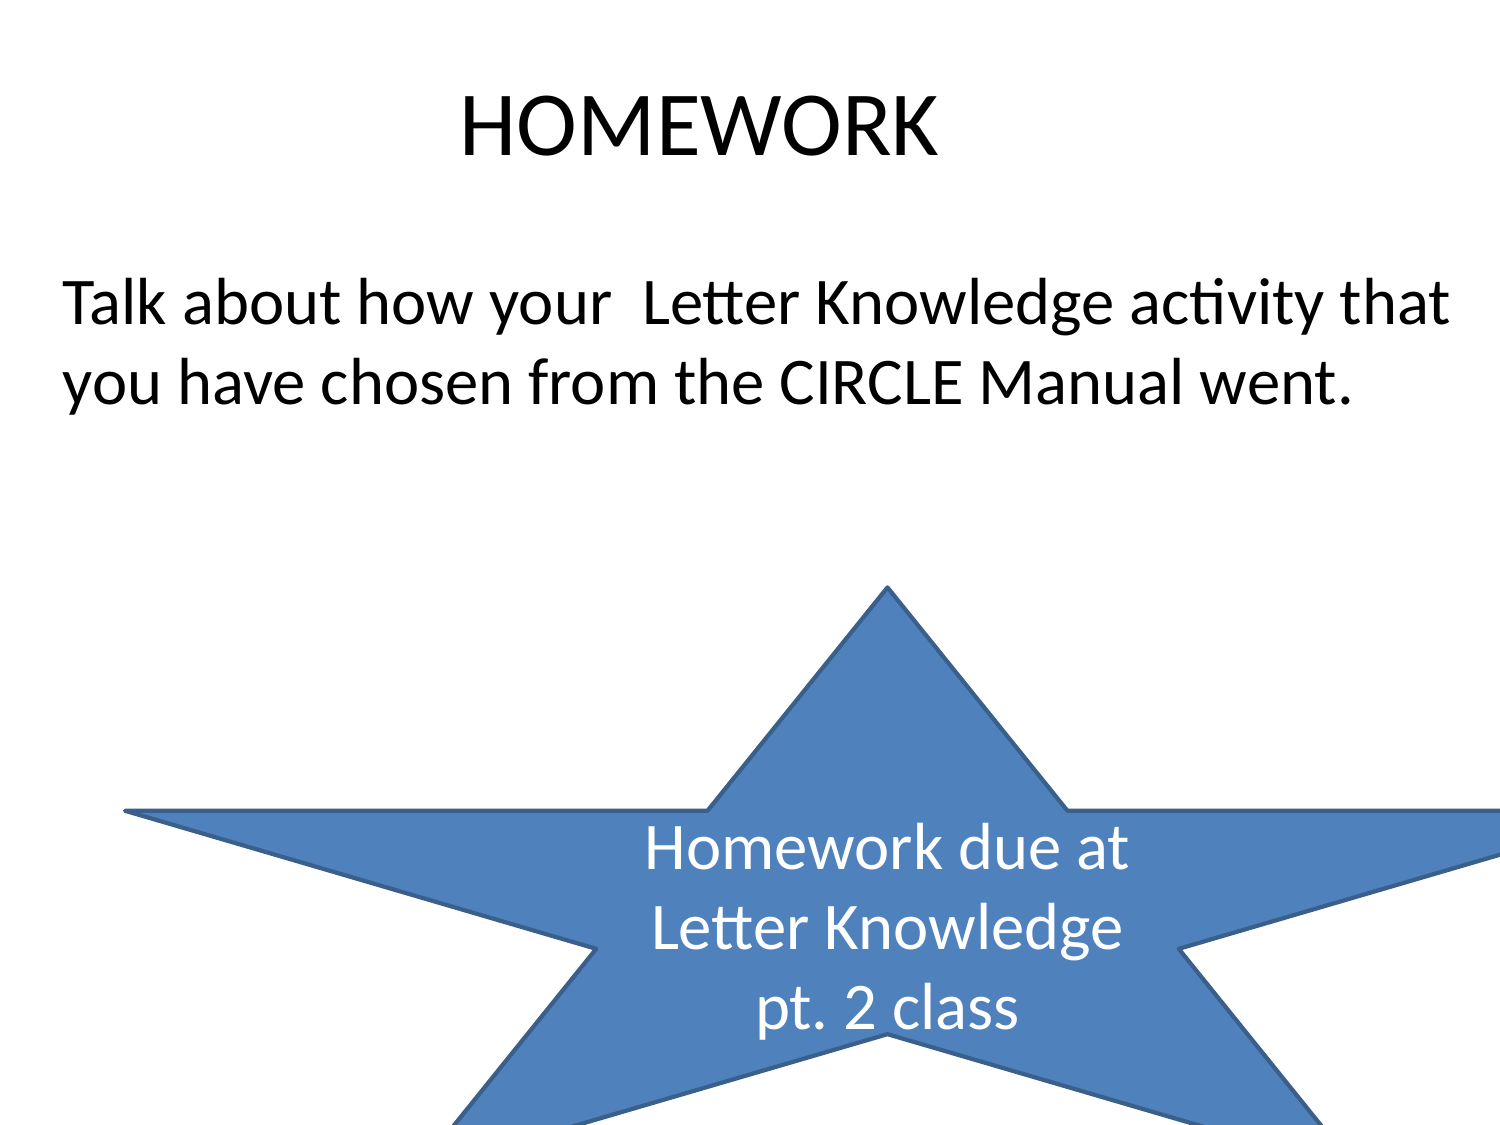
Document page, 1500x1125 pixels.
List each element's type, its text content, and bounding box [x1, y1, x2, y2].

title HOMEWORK [24, 24, 1375, 213]
text_box Homework due at Letter Knowledge pt. 2 class [122, 585, 1500, 1125]
list Talk about how your Letter Knowledge activity that you have chosen from the CIRCLE Manual went. [47, 249, 1498, 993]
